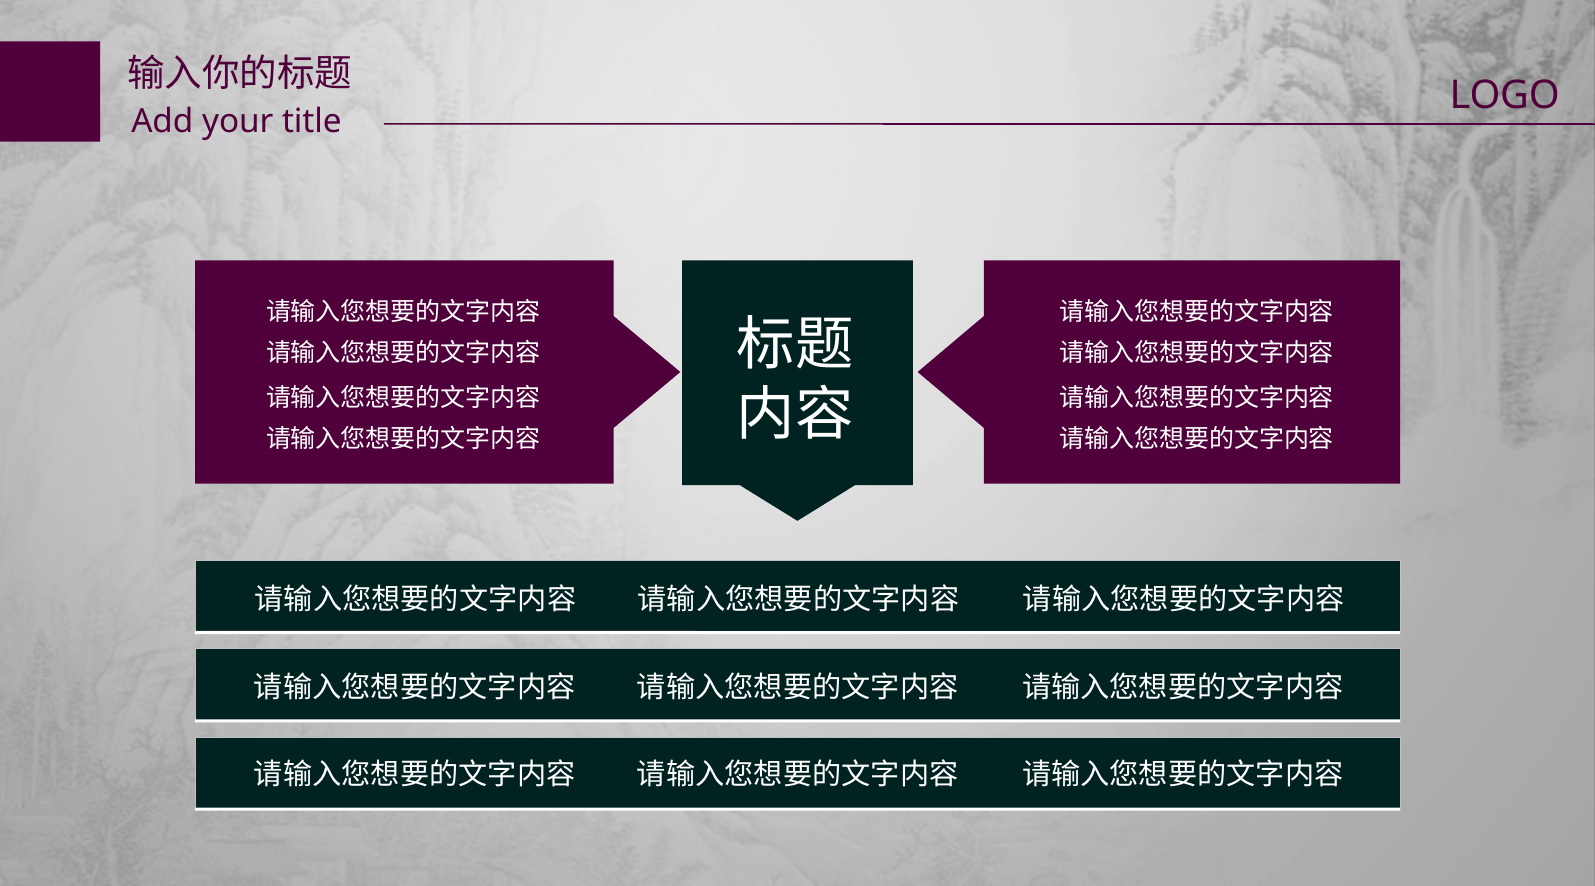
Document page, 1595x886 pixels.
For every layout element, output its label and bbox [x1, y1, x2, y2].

text_box [917, 260, 1401, 485]
text_box [194, 559, 1401, 633]
text_box [681, 260, 913, 522]
text_box [194, 736, 1401, 810]
text_box [194, 648, 1401, 722]
text_box [194, 260, 679, 485]
text_box [0, 0, 1595, 886]
